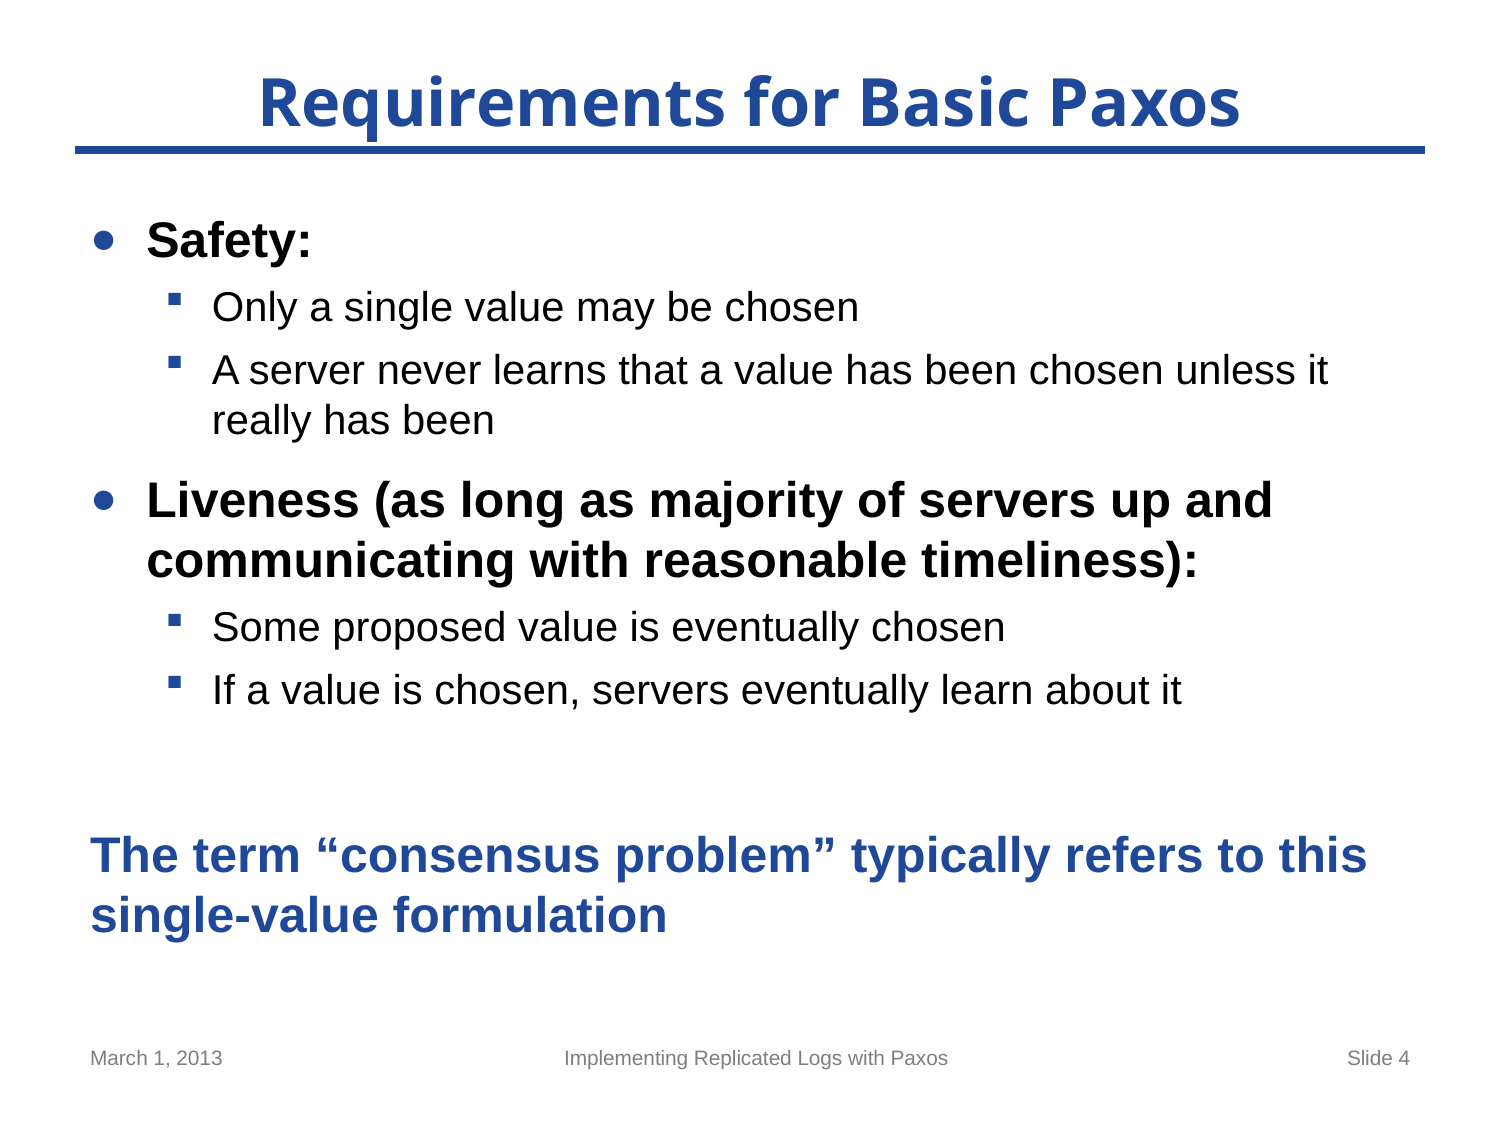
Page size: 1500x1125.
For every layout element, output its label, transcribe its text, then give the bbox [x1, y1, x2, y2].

list Safety: Only a single value may be chosen A server never learns that a value has been chosen unless it really has been Liveness (as long as majority of servers up and communicating with reasonable timeliness): Some proposed value is eventually chosen If a value is chosen, servers eventually learn about it The term “consensus problem” typically refers to this single-value formulation [75, 200, 1425, 1005]
slide_number Slide 4 [1074, 1037, 1425, 1103]
title Requirements for Basic Paxos [75, 50, 1425, 150]
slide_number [75, 1037, 425, 1103]
footer Implementing Replicated Logs with Paxos [474, 1037, 1038, 1103]
